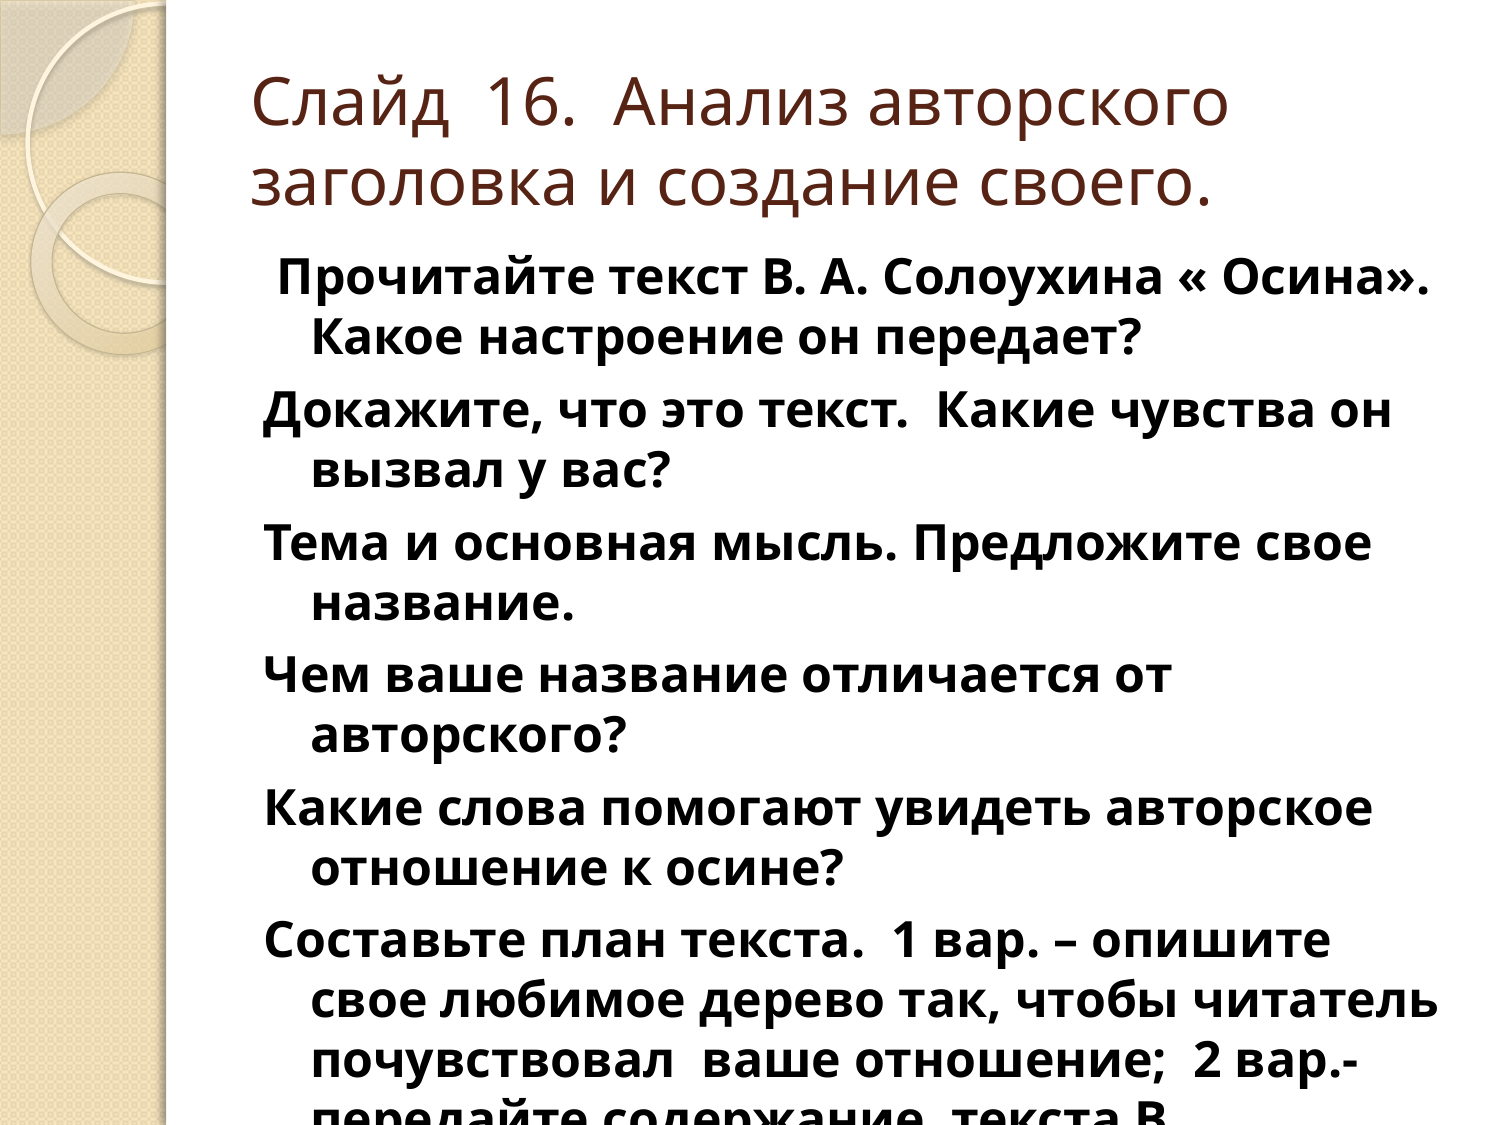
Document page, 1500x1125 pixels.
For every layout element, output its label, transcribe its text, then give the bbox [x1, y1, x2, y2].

list Прочитайте текст В. А. Солоухина « Осина». Какое настроение он передает? Докажите, что это текст. Какие чувства он вызвал у вас? Тема и основная мысль. Предложите свое название. Чем ваше название отличается от авторского? Какие слова помогают увидеть авторское отношение к осине? Составьте план текста. 1 вар. – опишите свое любимое дерево так, чтобы читатель почувствовал ваше отношение; 2 вар.- передайте содержание текста В. Солоухина сжато. [235, 237, 1466, 1025]
title Слайд 16. Анализ авторского заголовка и создание своего. [235, 45, 1466, 233]
